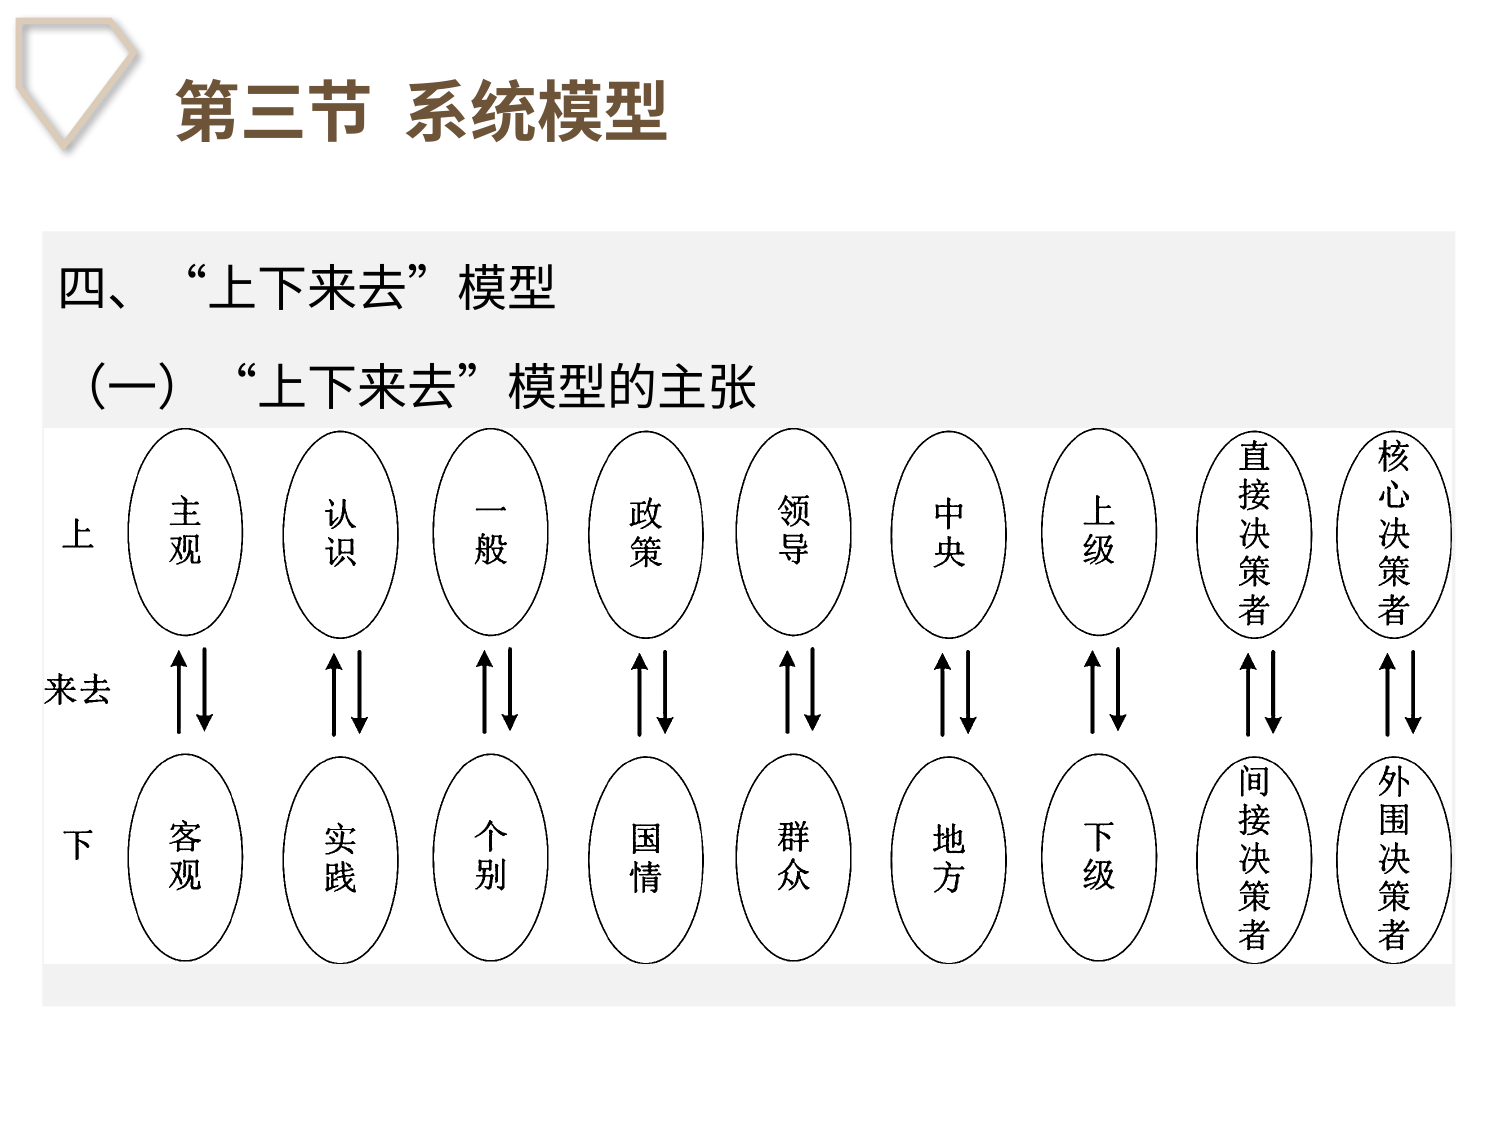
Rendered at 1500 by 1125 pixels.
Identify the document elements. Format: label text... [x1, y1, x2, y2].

picture [44, 428, 1452, 964]
title 第三节 系统模型 [158, 0, 1456, 159]
list 四、“上下来去”模型 （一）“上下来去”模型的主张 [42, 231, 1456, 1007]
